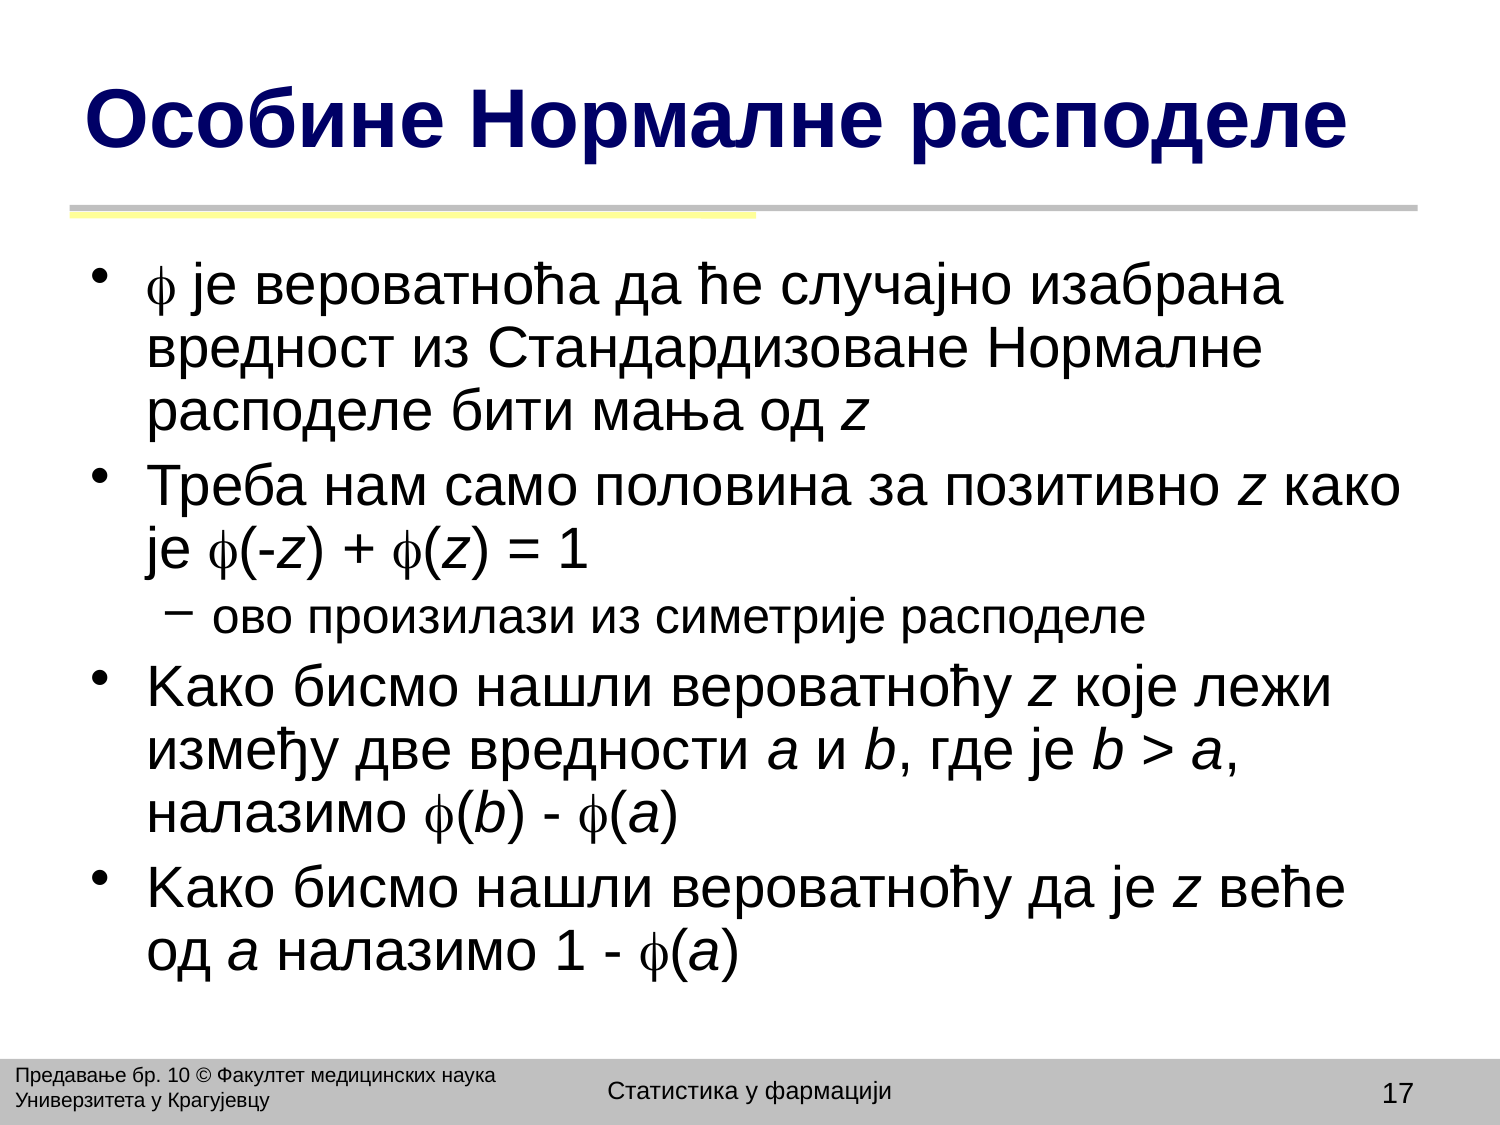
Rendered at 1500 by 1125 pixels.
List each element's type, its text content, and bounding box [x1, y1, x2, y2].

title Особине Нормалне расподеле [69, 19, 1426, 208]
slide_number 17 [1079, 1066, 1430, 1125]
slide_number Предавање бр. 10 © Факултет медицинских наука Универзитета у Крагујевцу [0, 1053, 622, 1108]
list  је вероватноћа да ће случајно изабрана вредност из Стандардизоване Нормалне расподеле бити мања од z Треба нам само половина за позитивно z како је (-z) + (z) = 1 ово произилази из симетрије расподеле Kако бисмо нашли вероватноћу z које лежи између две вредности а и b, где је b > a, налазимо (b) - (a) Kако бисмо нашли вероватноћу да је z веће од а налазимо 1 - (a) [74, 246, 1426, 1023]
footer Статистика у фармацији [512, 1066, 988, 1125]
